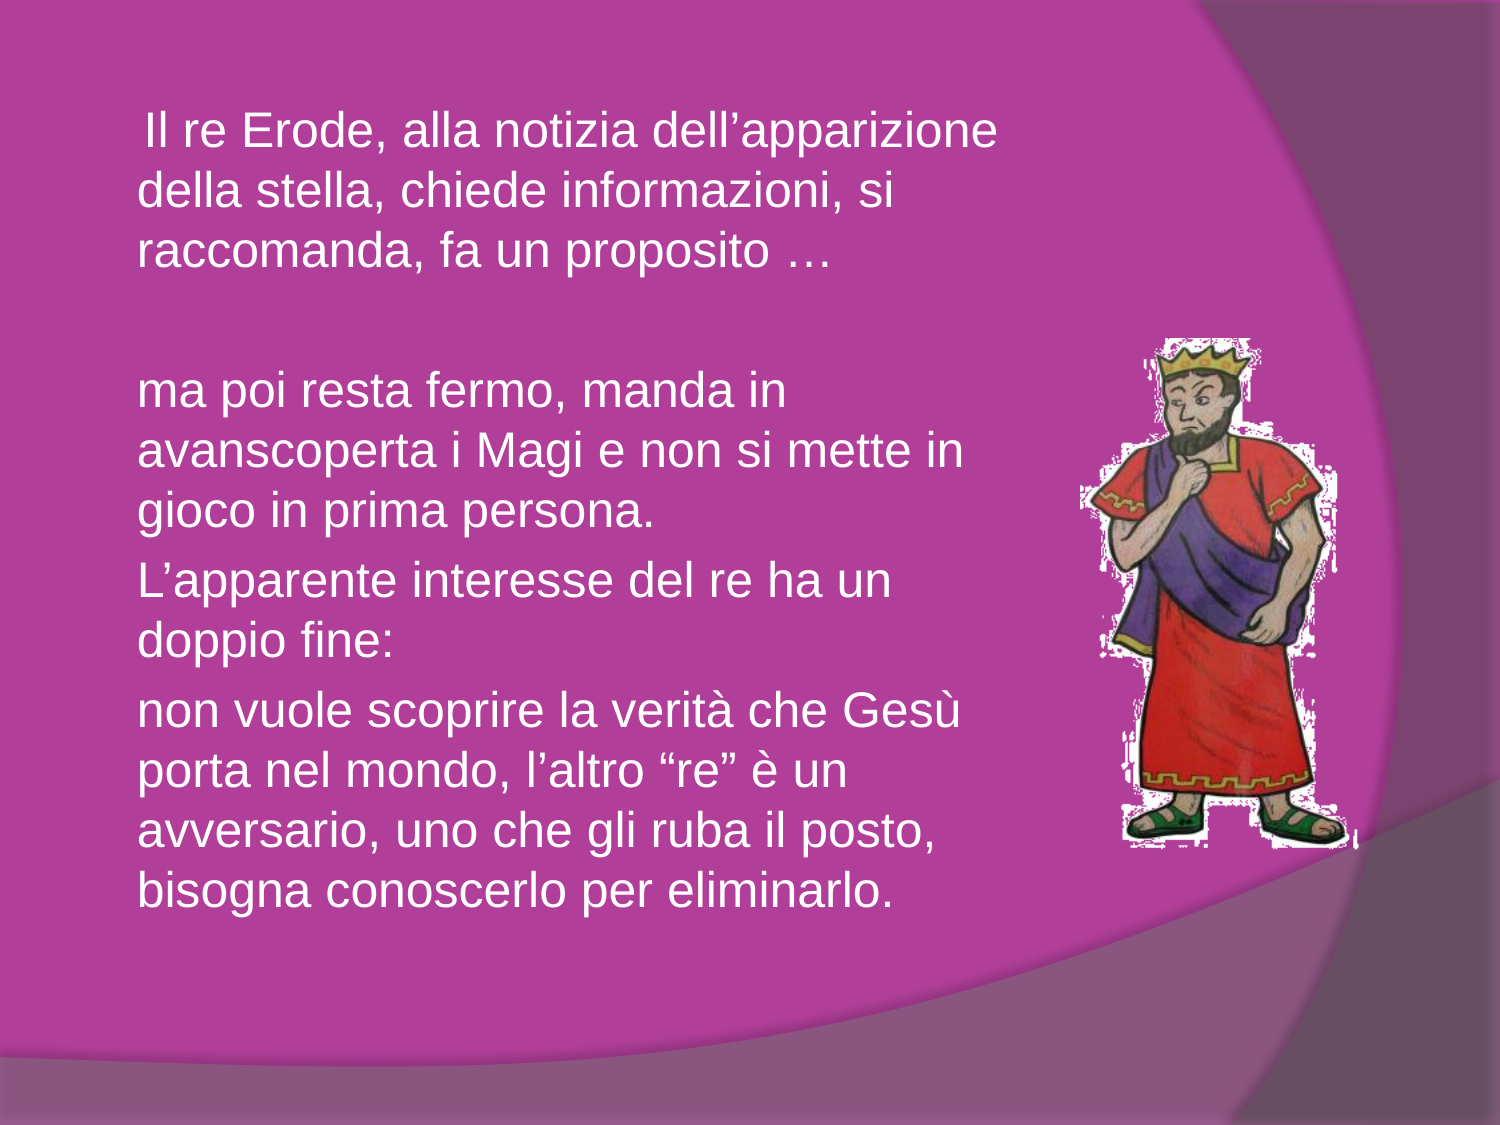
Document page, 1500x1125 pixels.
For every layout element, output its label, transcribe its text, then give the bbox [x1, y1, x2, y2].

picture [1080, 337, 1360, 856]
list Il re Erode, alla notizia dell’apparizione della stella, chiede informazioni, si raccomanda, fa un proposito … ma poi resta fermo, manda in avanscoperta i Magi e non si mette in gioco in prima persona. L’apparente interesse del re ha un doppio fine: non vuole scoprire la verità che Gesù porta nel mondo, l’altro “re” è un avversario, uno che gli ruba il posto, bisogna conoscerlo per eliminarlo. [53, 90, 1046, 320]
